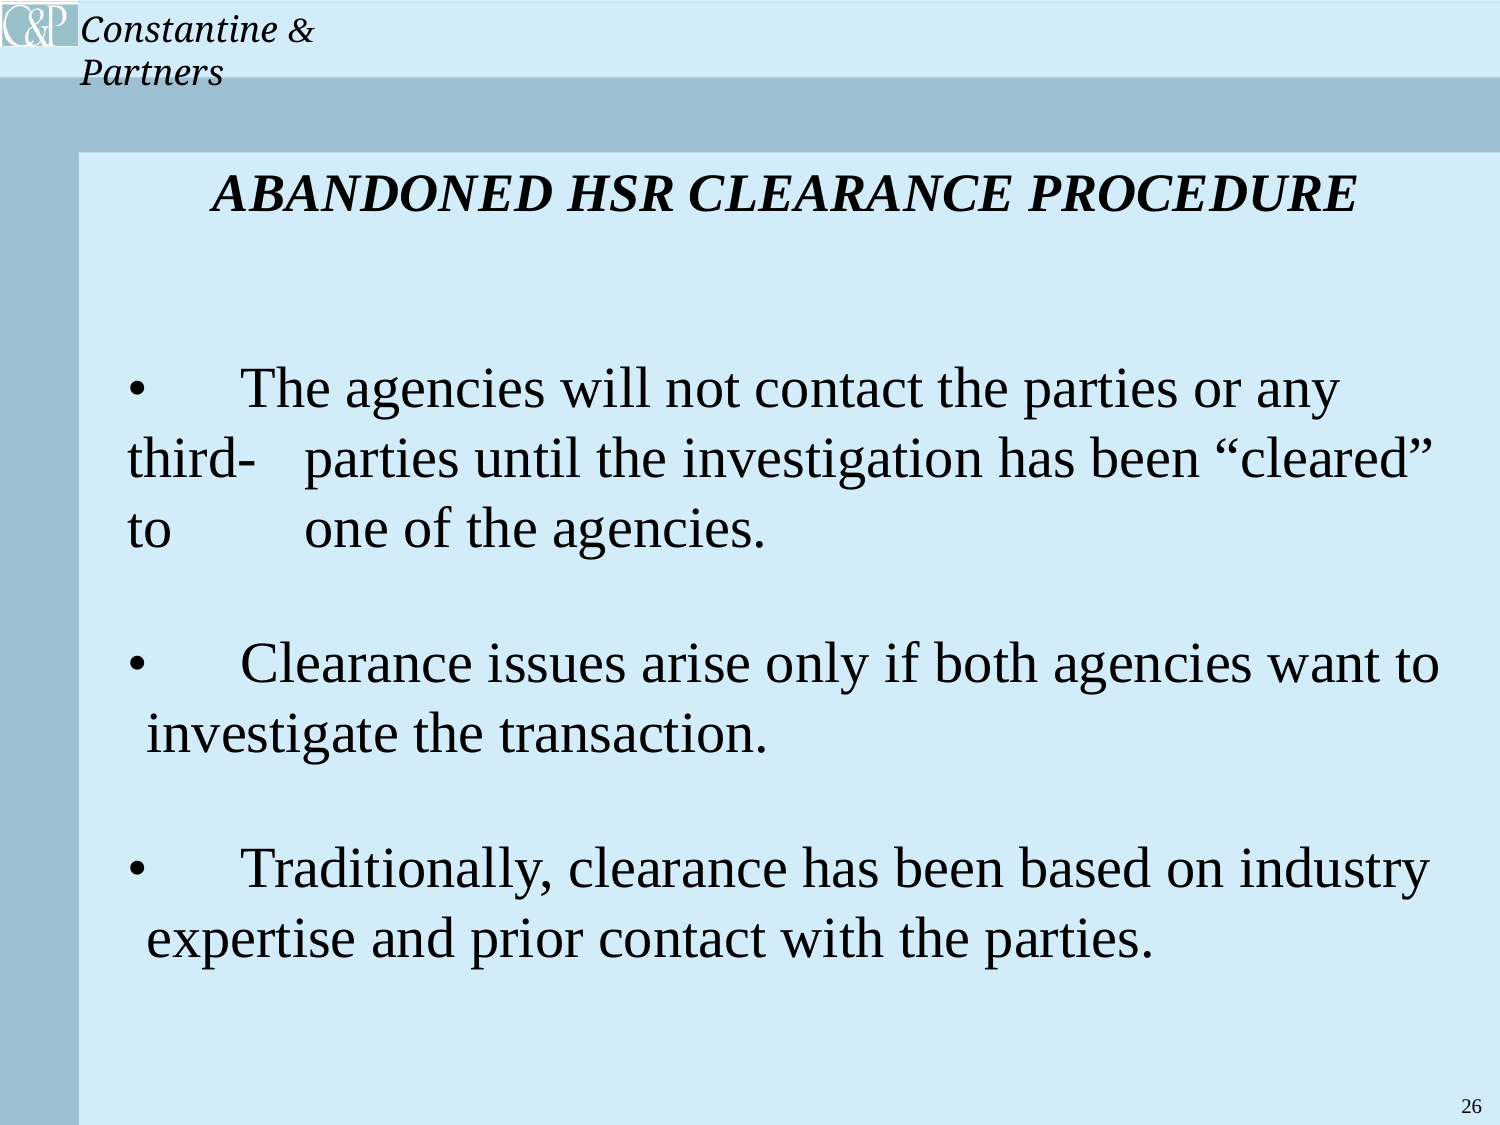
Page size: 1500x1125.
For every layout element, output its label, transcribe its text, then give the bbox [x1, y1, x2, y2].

text_box • The agencies will not contact the parties or any third- parties until the investigation has been “cleared” to one of the agencies. • Clearance issues arise only if both agencies want to investigate the transaction. • Traditionally, clearance has been based on industry expertise and prior contact with the parties. [74, 341, 1500, 977]
text_box ABANDONED HSR CLEARANCE PROCEDURE [74, 149, 1500, 295]
